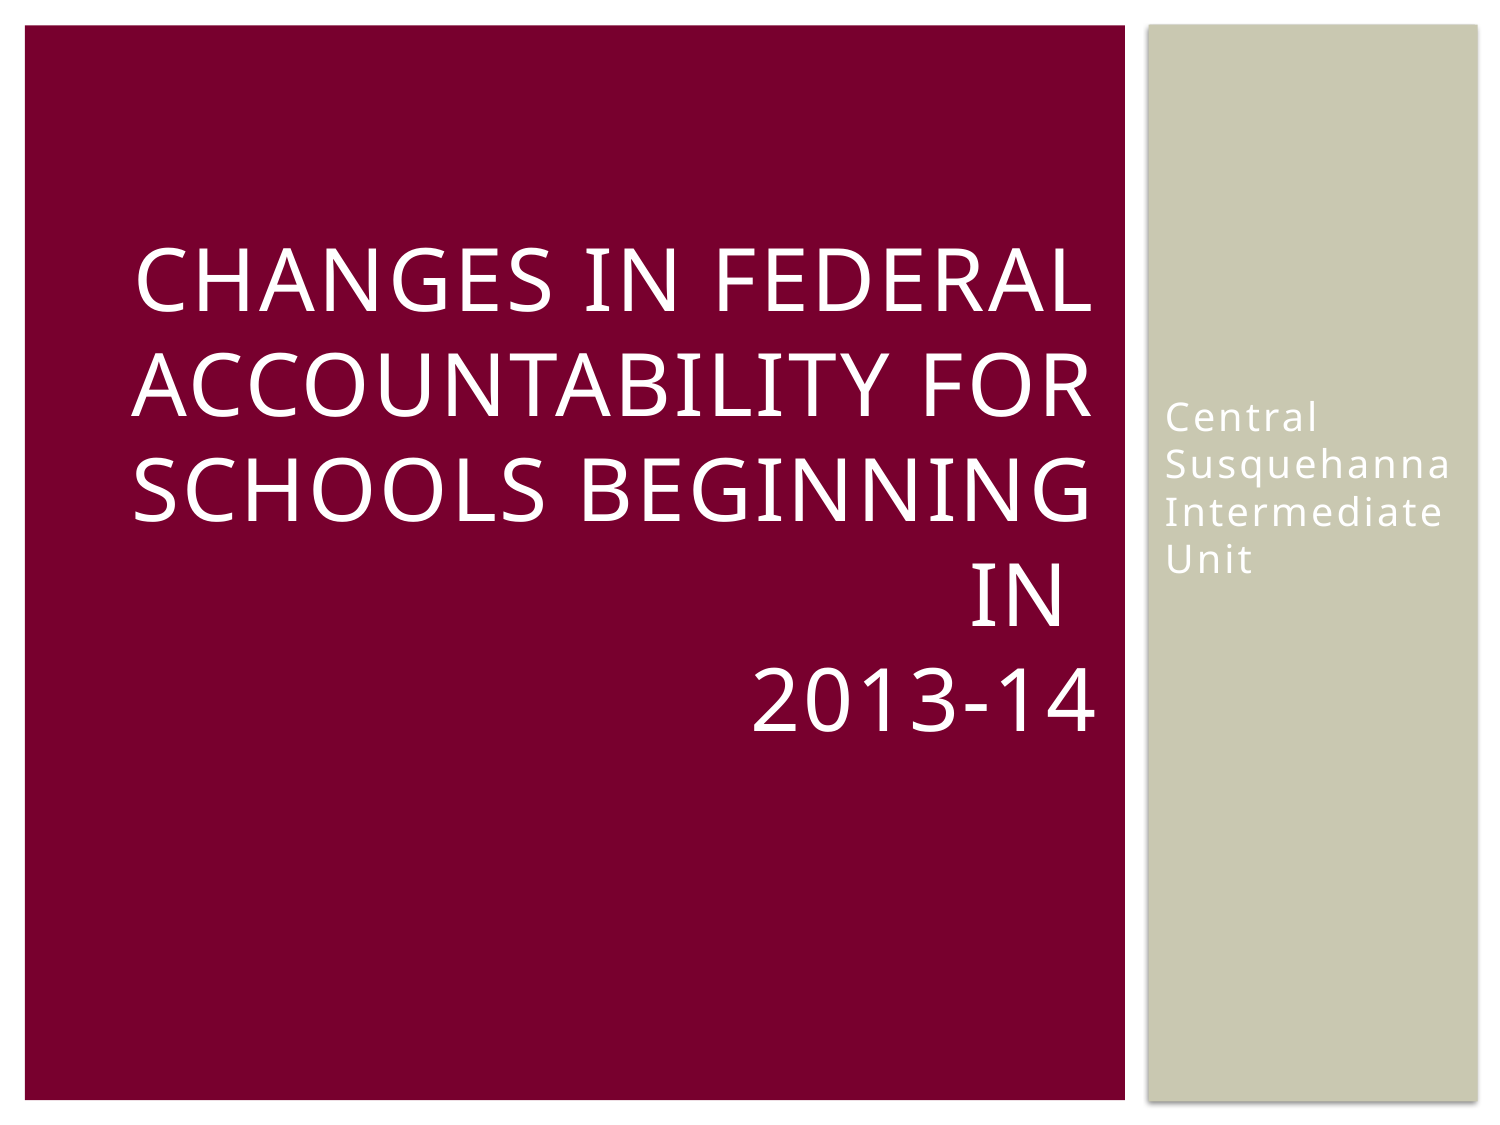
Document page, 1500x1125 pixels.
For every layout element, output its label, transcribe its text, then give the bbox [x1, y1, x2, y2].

title Changes in federal accountability for schools beginning in 2013-14 [75, 336, 1113, 637]
text_box [1148, 24, 1479, 1102]
subtitle Central Susquehanna Intermediate Unit [1149, 336, 1475, 637]
